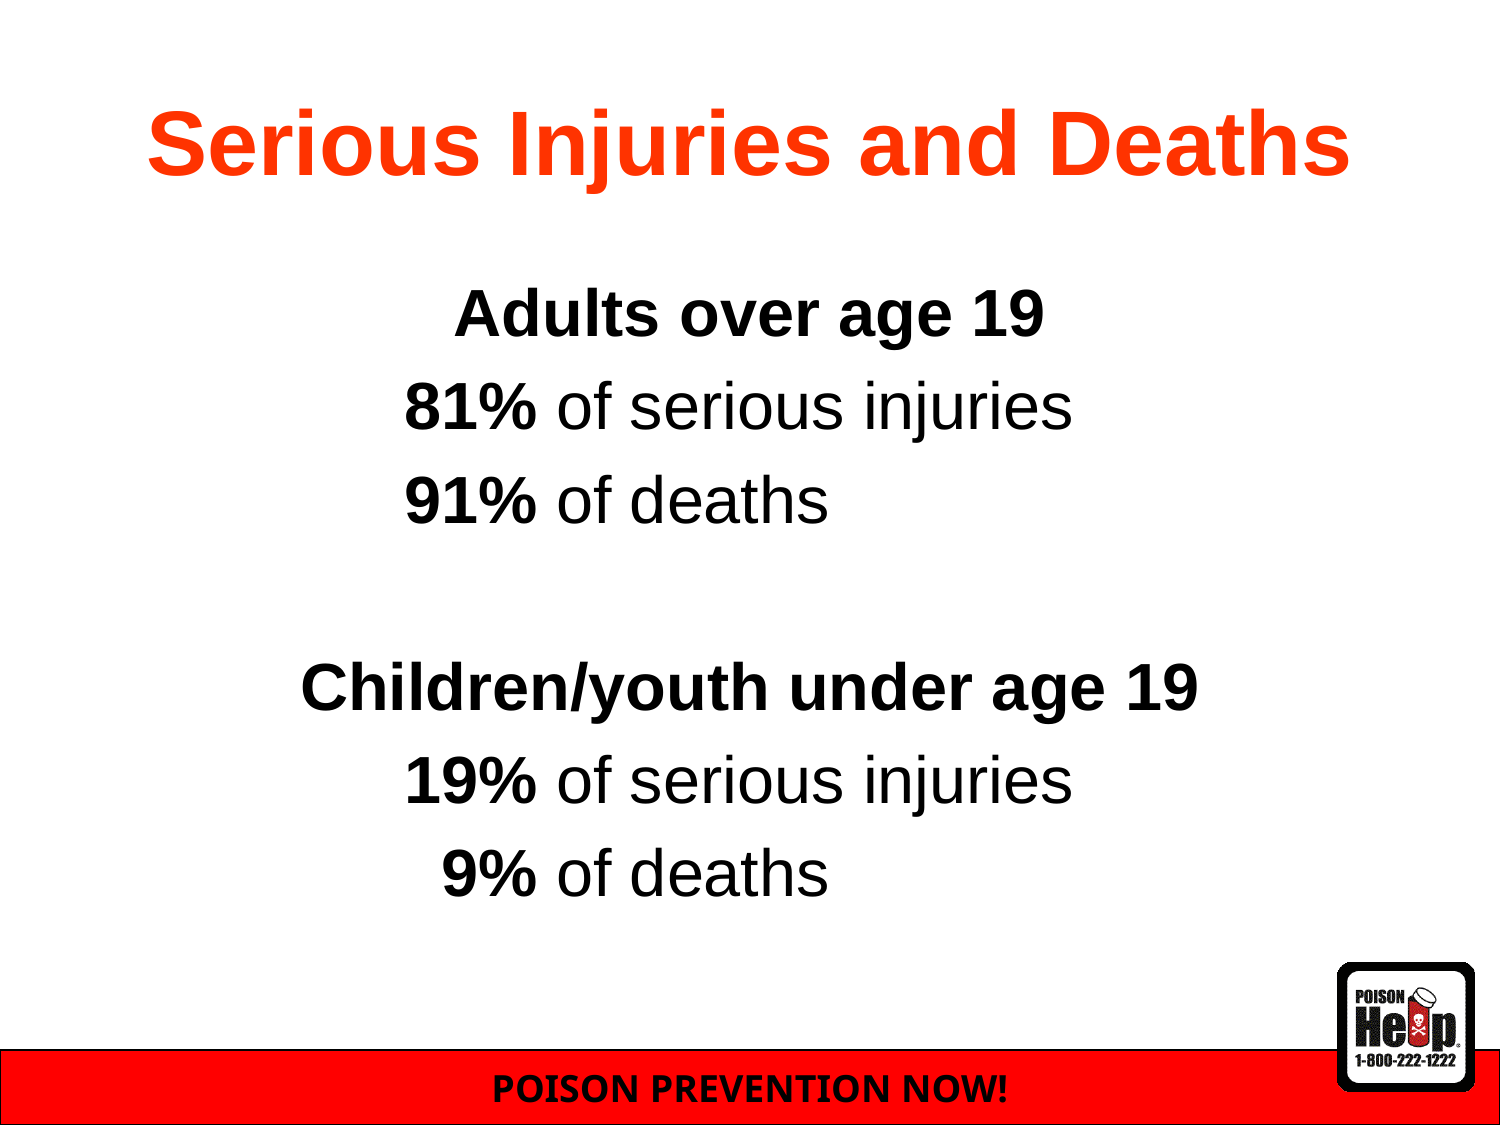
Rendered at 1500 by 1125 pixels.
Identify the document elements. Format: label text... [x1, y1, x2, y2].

picture [1337, 962, 1476, 1092]
list Adults over age 19 81% of serious injuries 91% of deaths Children/youth under age 19 19% of serious injuries 9% of deaths [74, 262, 1426, 1006]
text_box POISON PREVENTION NOW! [0, 1049, 1500, 1125]
title Serious Injuries and Deaths [74, 44, 1426, 233]
